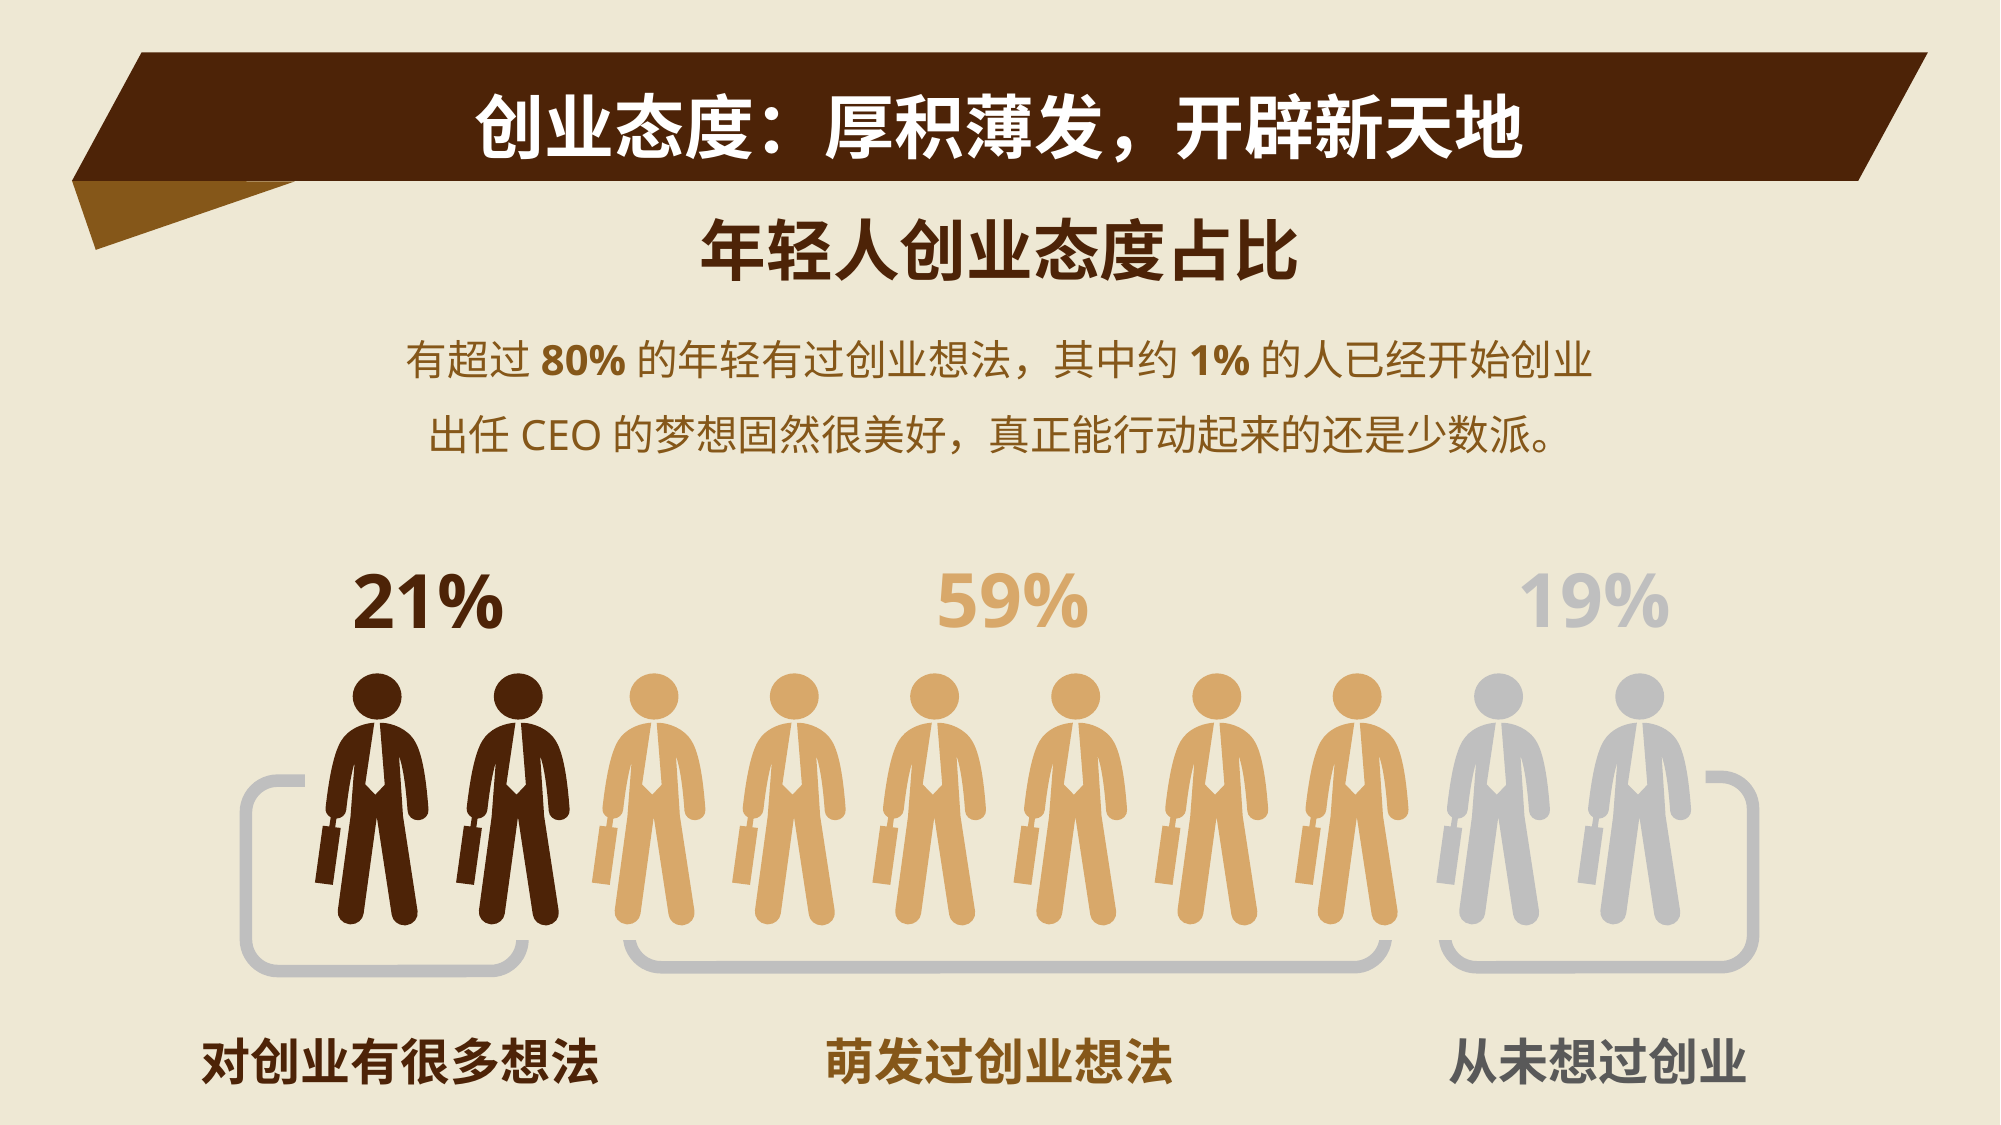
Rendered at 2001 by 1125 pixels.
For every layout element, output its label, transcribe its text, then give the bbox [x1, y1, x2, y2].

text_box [245, 751, 571, 972]
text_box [71, 52, 1928, 218]
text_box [591, 673, 1409, 926]
text_box 从未想过创业 [1434, 1023, 1764, 1099]
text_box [314, 673, 571, 926]
text_box 19% [1502, 545, 1686, 651]
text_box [602, 751, 1754, 968]
text_box 21% [337, 546, 521, 652]
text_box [1436, 673, 1692, 926]
text_box 对创业有很多想法 [185, 1023, 616, 1099]
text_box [134, 201, 1866, 468]
text_box 59% [921, 545, 1106, 651]
text_box 萌发过创业想法 [810, 1023, 1190, 1099]
